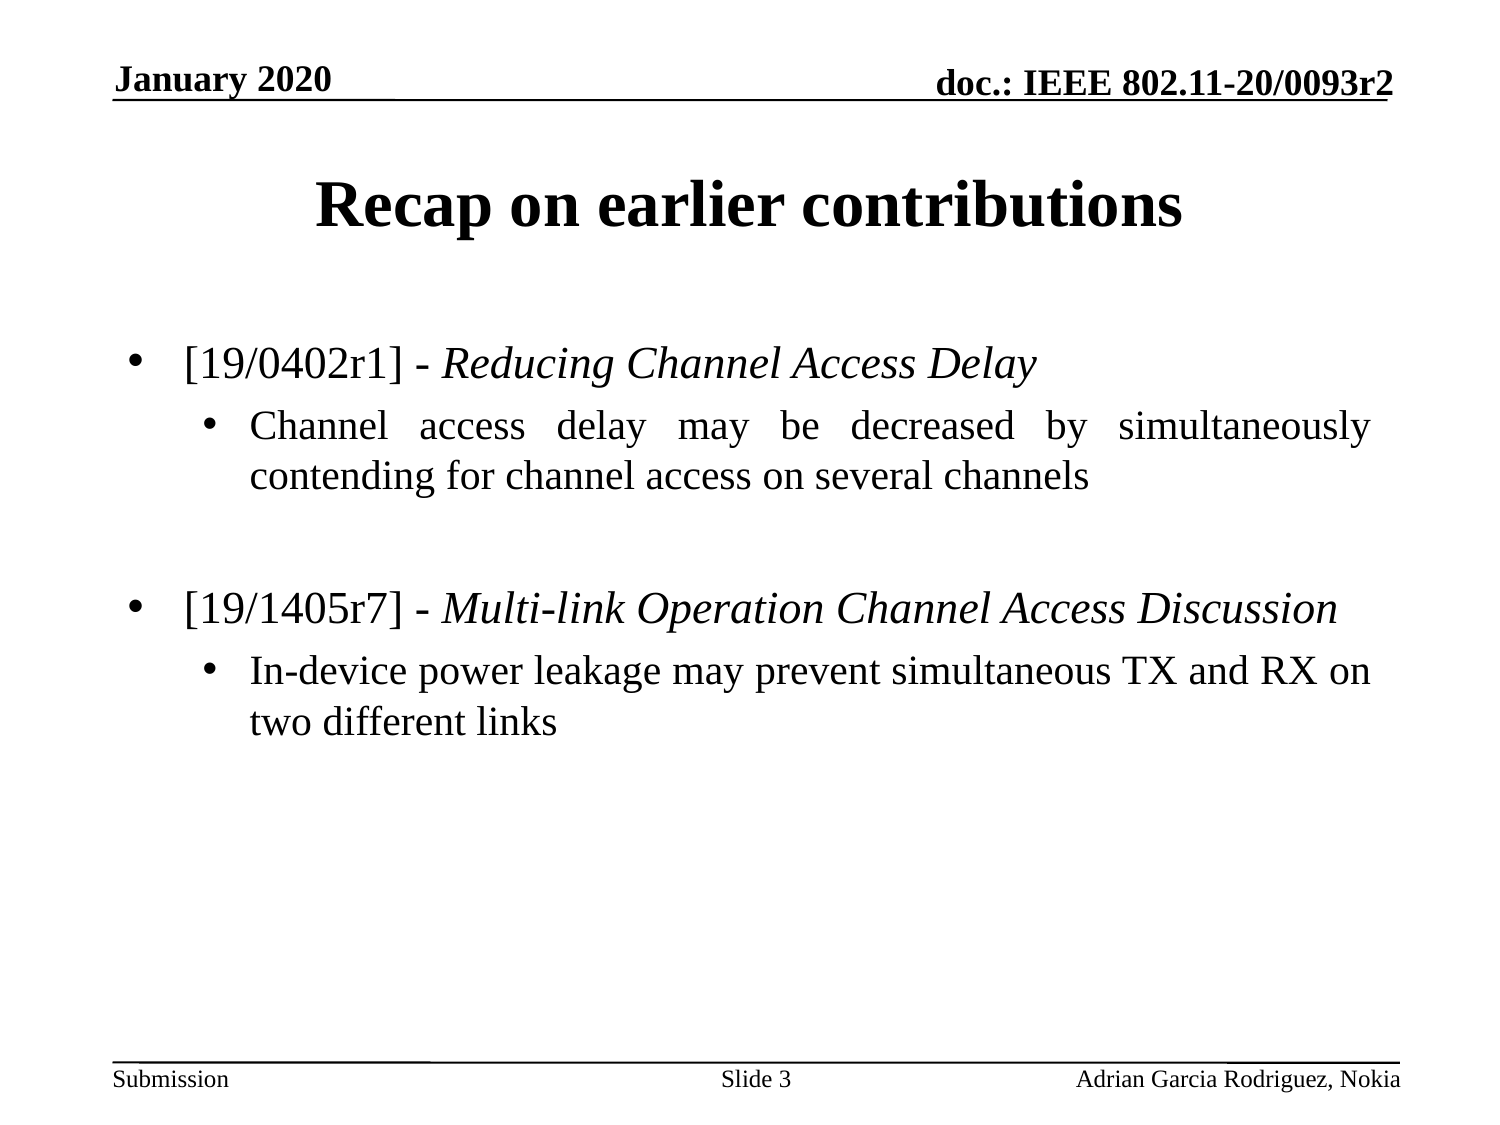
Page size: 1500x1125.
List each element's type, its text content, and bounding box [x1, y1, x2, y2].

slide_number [114, 54, 423, 100]
title Recap on earlier contributions [112, 112, 1388, 288]
list [19/0402r1] - Reducing Channel Access Delay Channel access delay may be decreased by simultaneously contending for channel access on several channels [19/1405r7] - Multi-link Operation Channel Access Discussion In-device power leakage may prevent simultaneous TX and RX on two different links [112, 324, 1388, 1000]
slide_number Slide 3 [712, 1061, 800, 1123]
footer Adrian Garcia Rodriguez, Nokia [878, 1061, 1402, 1093]
